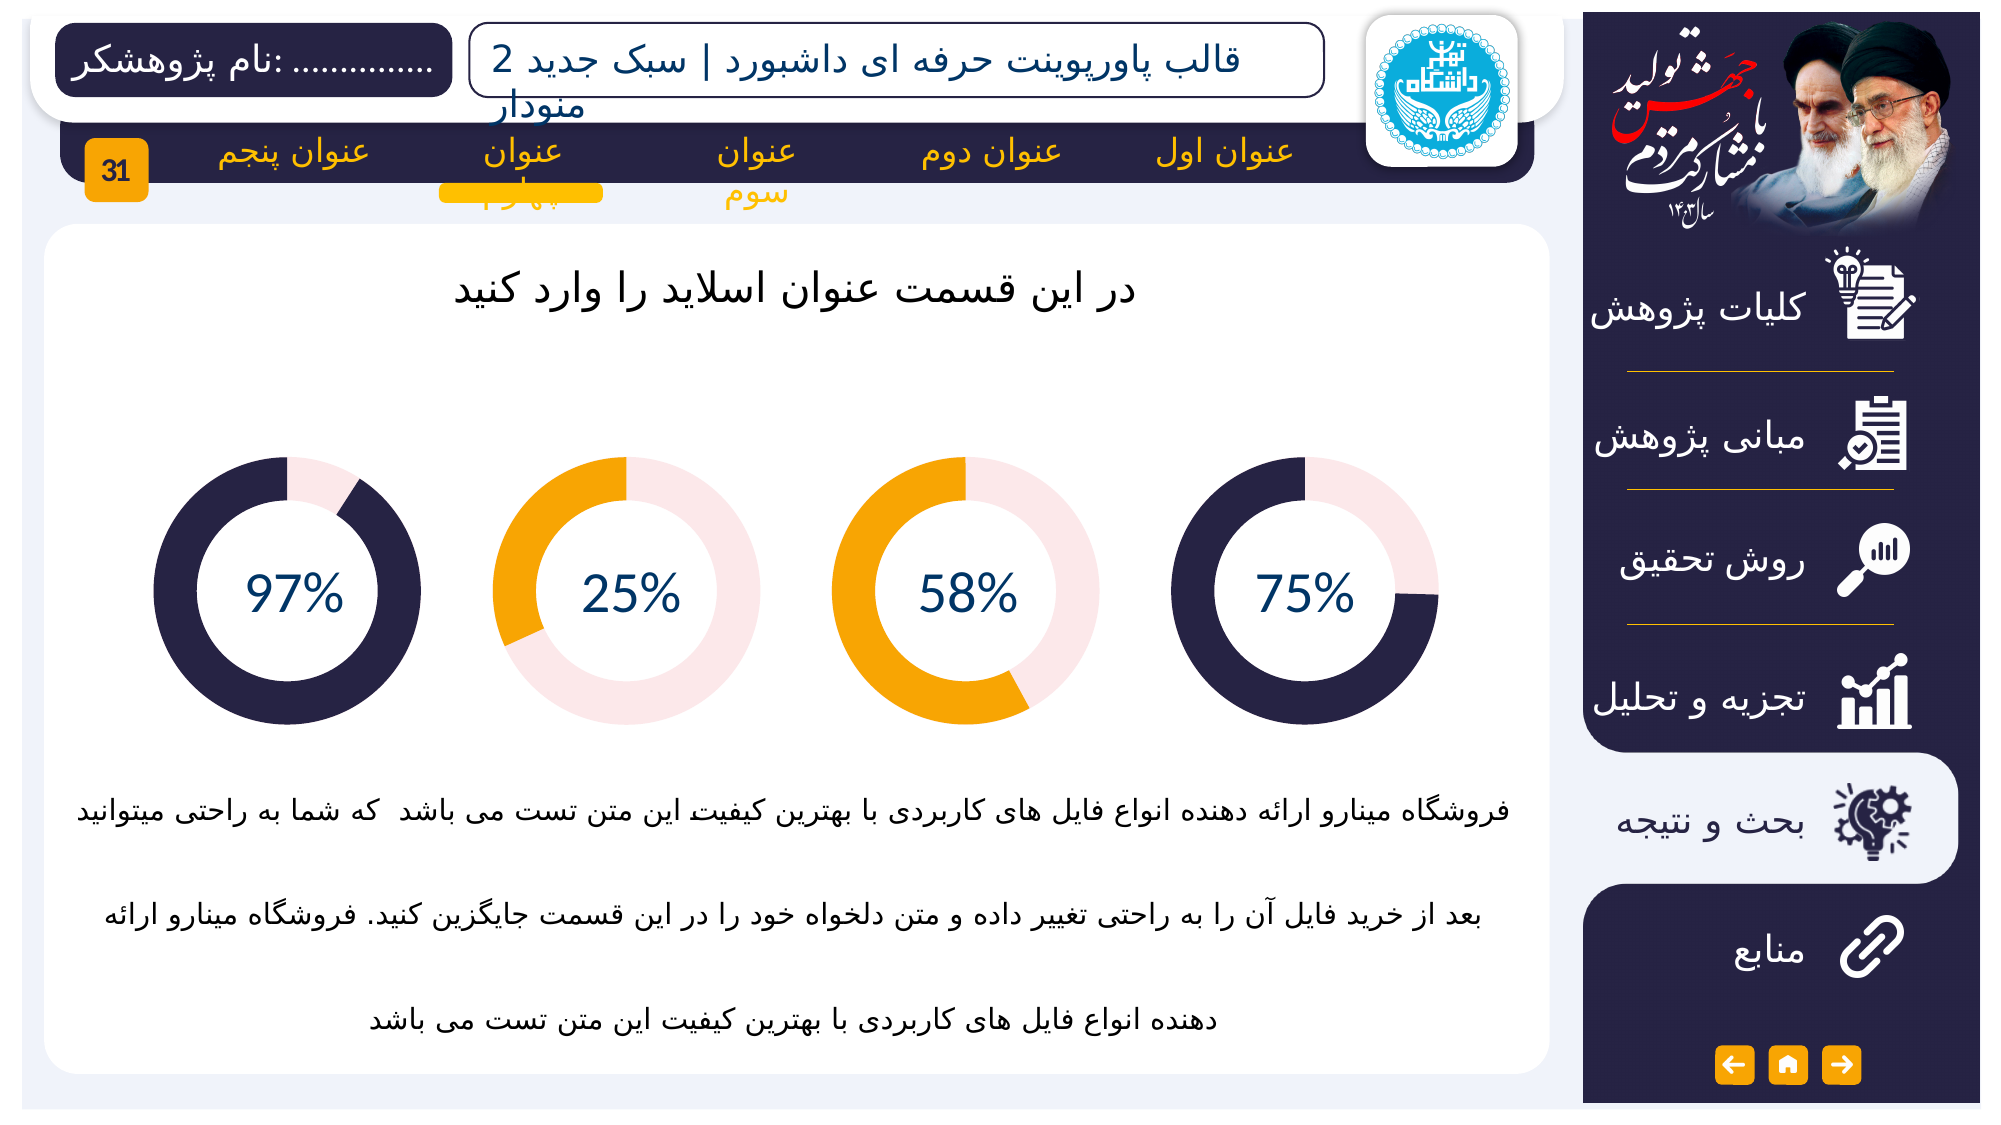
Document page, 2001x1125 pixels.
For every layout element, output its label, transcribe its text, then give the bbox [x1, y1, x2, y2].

picture [1373, 22, 1511, 160]
text_box در این قسمت عنوان اسلاید را وارد کنید [41, 253, 1549, 319]
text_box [492, 456, 761, 725]
text_box [43, 222, 1551, 1076]
text_box عنوان اول [1132, 122, 1318, 177]
text_box بحث و نتیجه [1594, 788, 1822, 849]
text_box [1715, 1045, 1862, 1085]
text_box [153, 456, 422, 725]
text_box مبانی پژوهش [1551, 403, 1821, 464]
text_box روش تحقیق [1602, 527, 1821, 587]
text_box قالب پاورپوینت حرفه ای داشبورد | سبک جدید 2 منودار [475, 27, 1335, 132]
text_box [1364, 13, 1519, 168]
text_box 31 [81, 140, 151, 196]
text_box کلیات پژوهش [1551, 275, 1822, 336]
picture [1583, 5, 1980, 1103]
text_box عنوان چهارم [423, 122, 624, 217]
text_box تجزیه و تحلیل [1551, 665, 1822, 725]
text_box عنوان پنجم [193, 122, 395, 177]
text_box عنوان سوم [664, 122, 850, 217]
text_box فروشگاه مینارو ارائه دهنده انواع فایل های کاربردی با بهترین کیفیت این متن تست می باشد که شما به راحتی میتوانید بعد از خرید فایل آن را به راحتی تغییر داده و متن دلخواه خود را در این قسمت جایگزین کنید. فروشگاه مینارو ارائه دهنده انواع فایل های کاربردی با بهترین کیفیت این متن تست می باشد [58, 713, 1529, 1044]
text_box منابع [1674, 917, 1821, 977]
text_box عنوان دوم [899, 122, 1085, 177]
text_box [1170, 456, 1439, 725]
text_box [831, 456, 1100, 725]
text_box نام پژوهشکر: ............... [57, 27, 454, 87]
